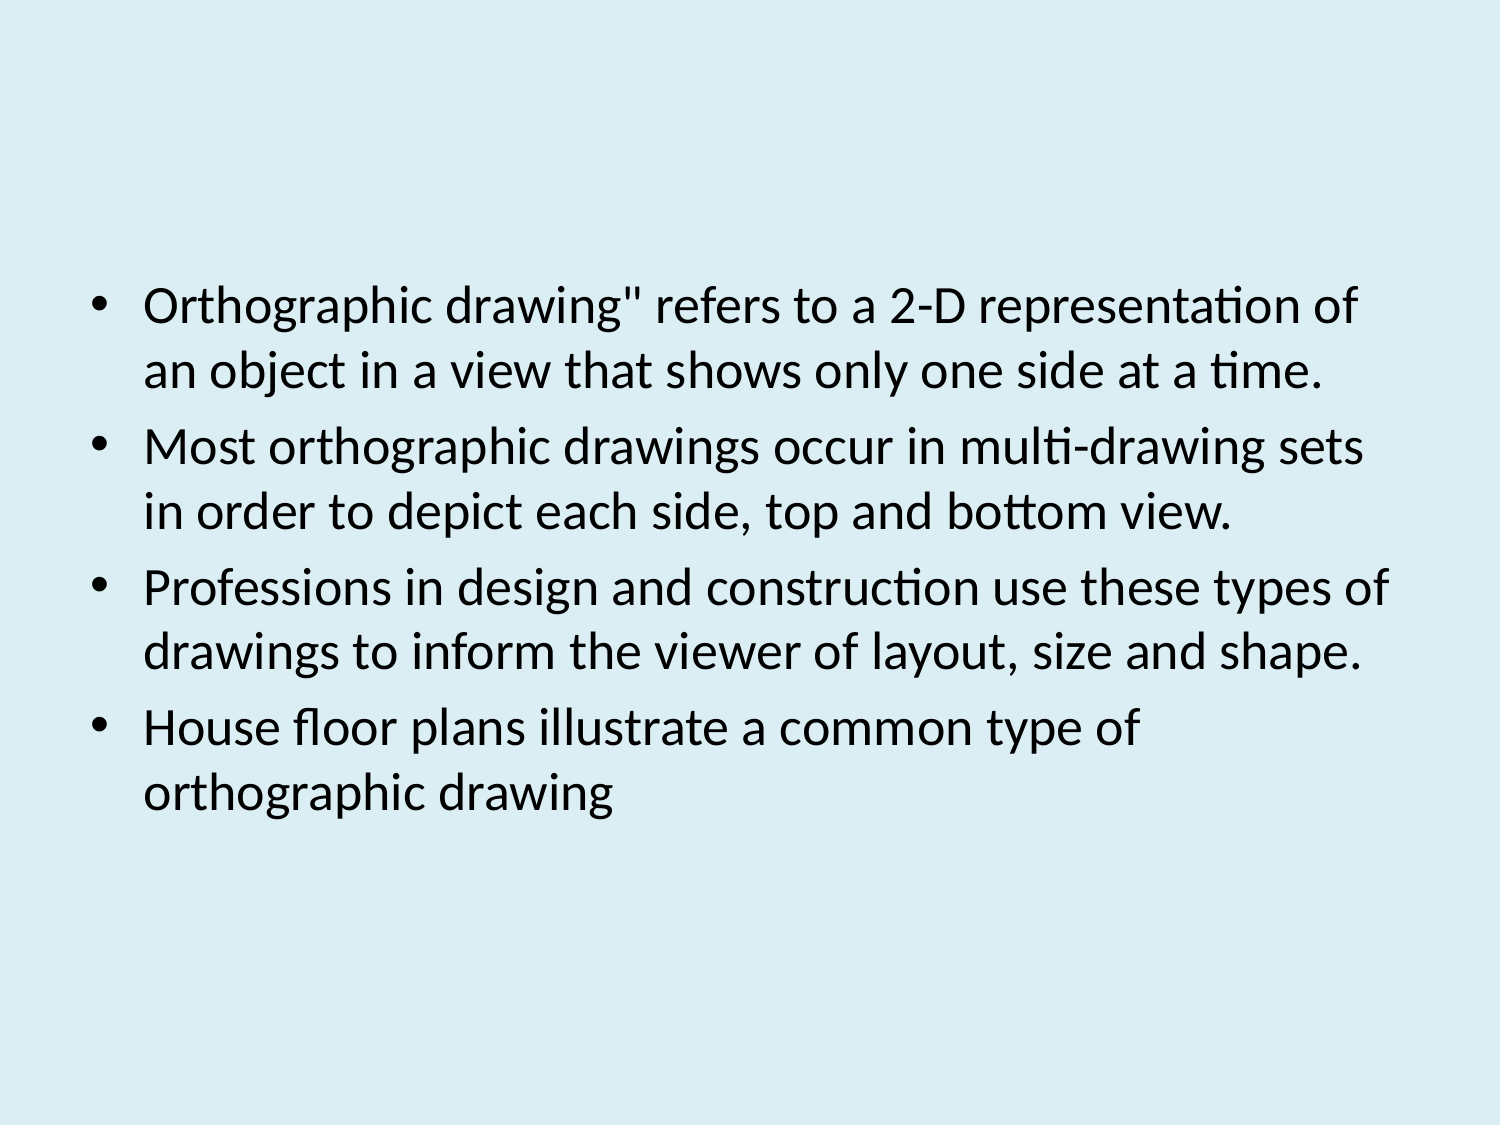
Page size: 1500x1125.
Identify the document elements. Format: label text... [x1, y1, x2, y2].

list Orthographic drawing" refers to a 2-D representation of an object in a view that shows only one side at a time. Most orthographic drawings occur in multi-drawing sets in order to depict each side, top and bottom view. Professions in design and construction use these types of drawings to inform the viewer of layout, size and shape. House floor plans illustrate a common type of orthographic drawing [75, 262, 1425, 1005]
